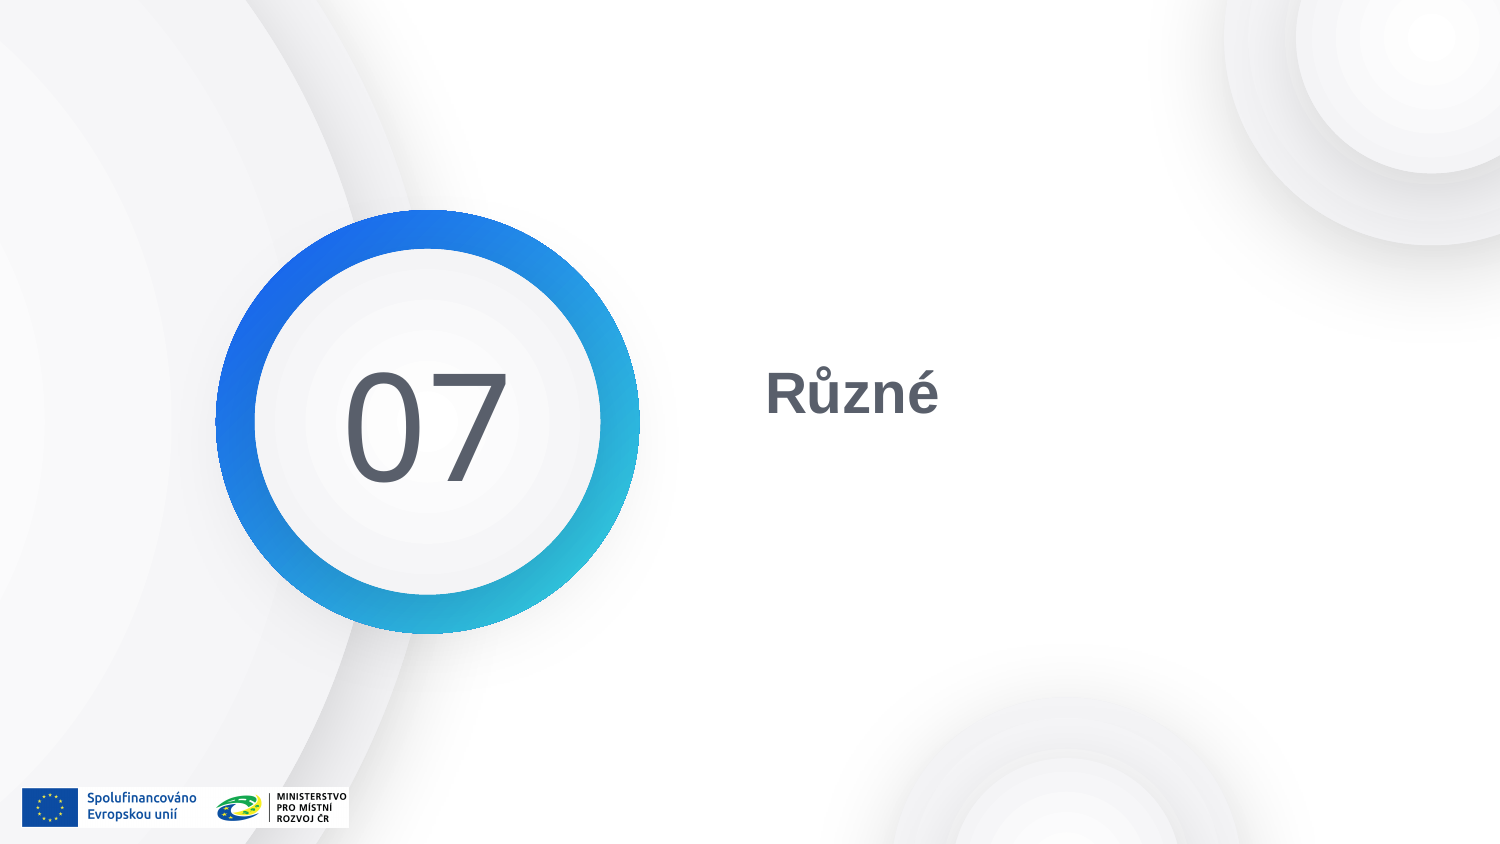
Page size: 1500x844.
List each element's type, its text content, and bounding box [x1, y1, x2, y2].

picture [21, 787, 349, 828]
title Různé [750, 324, 1383, 456]
title 07 [286, 361, 569, 483]
